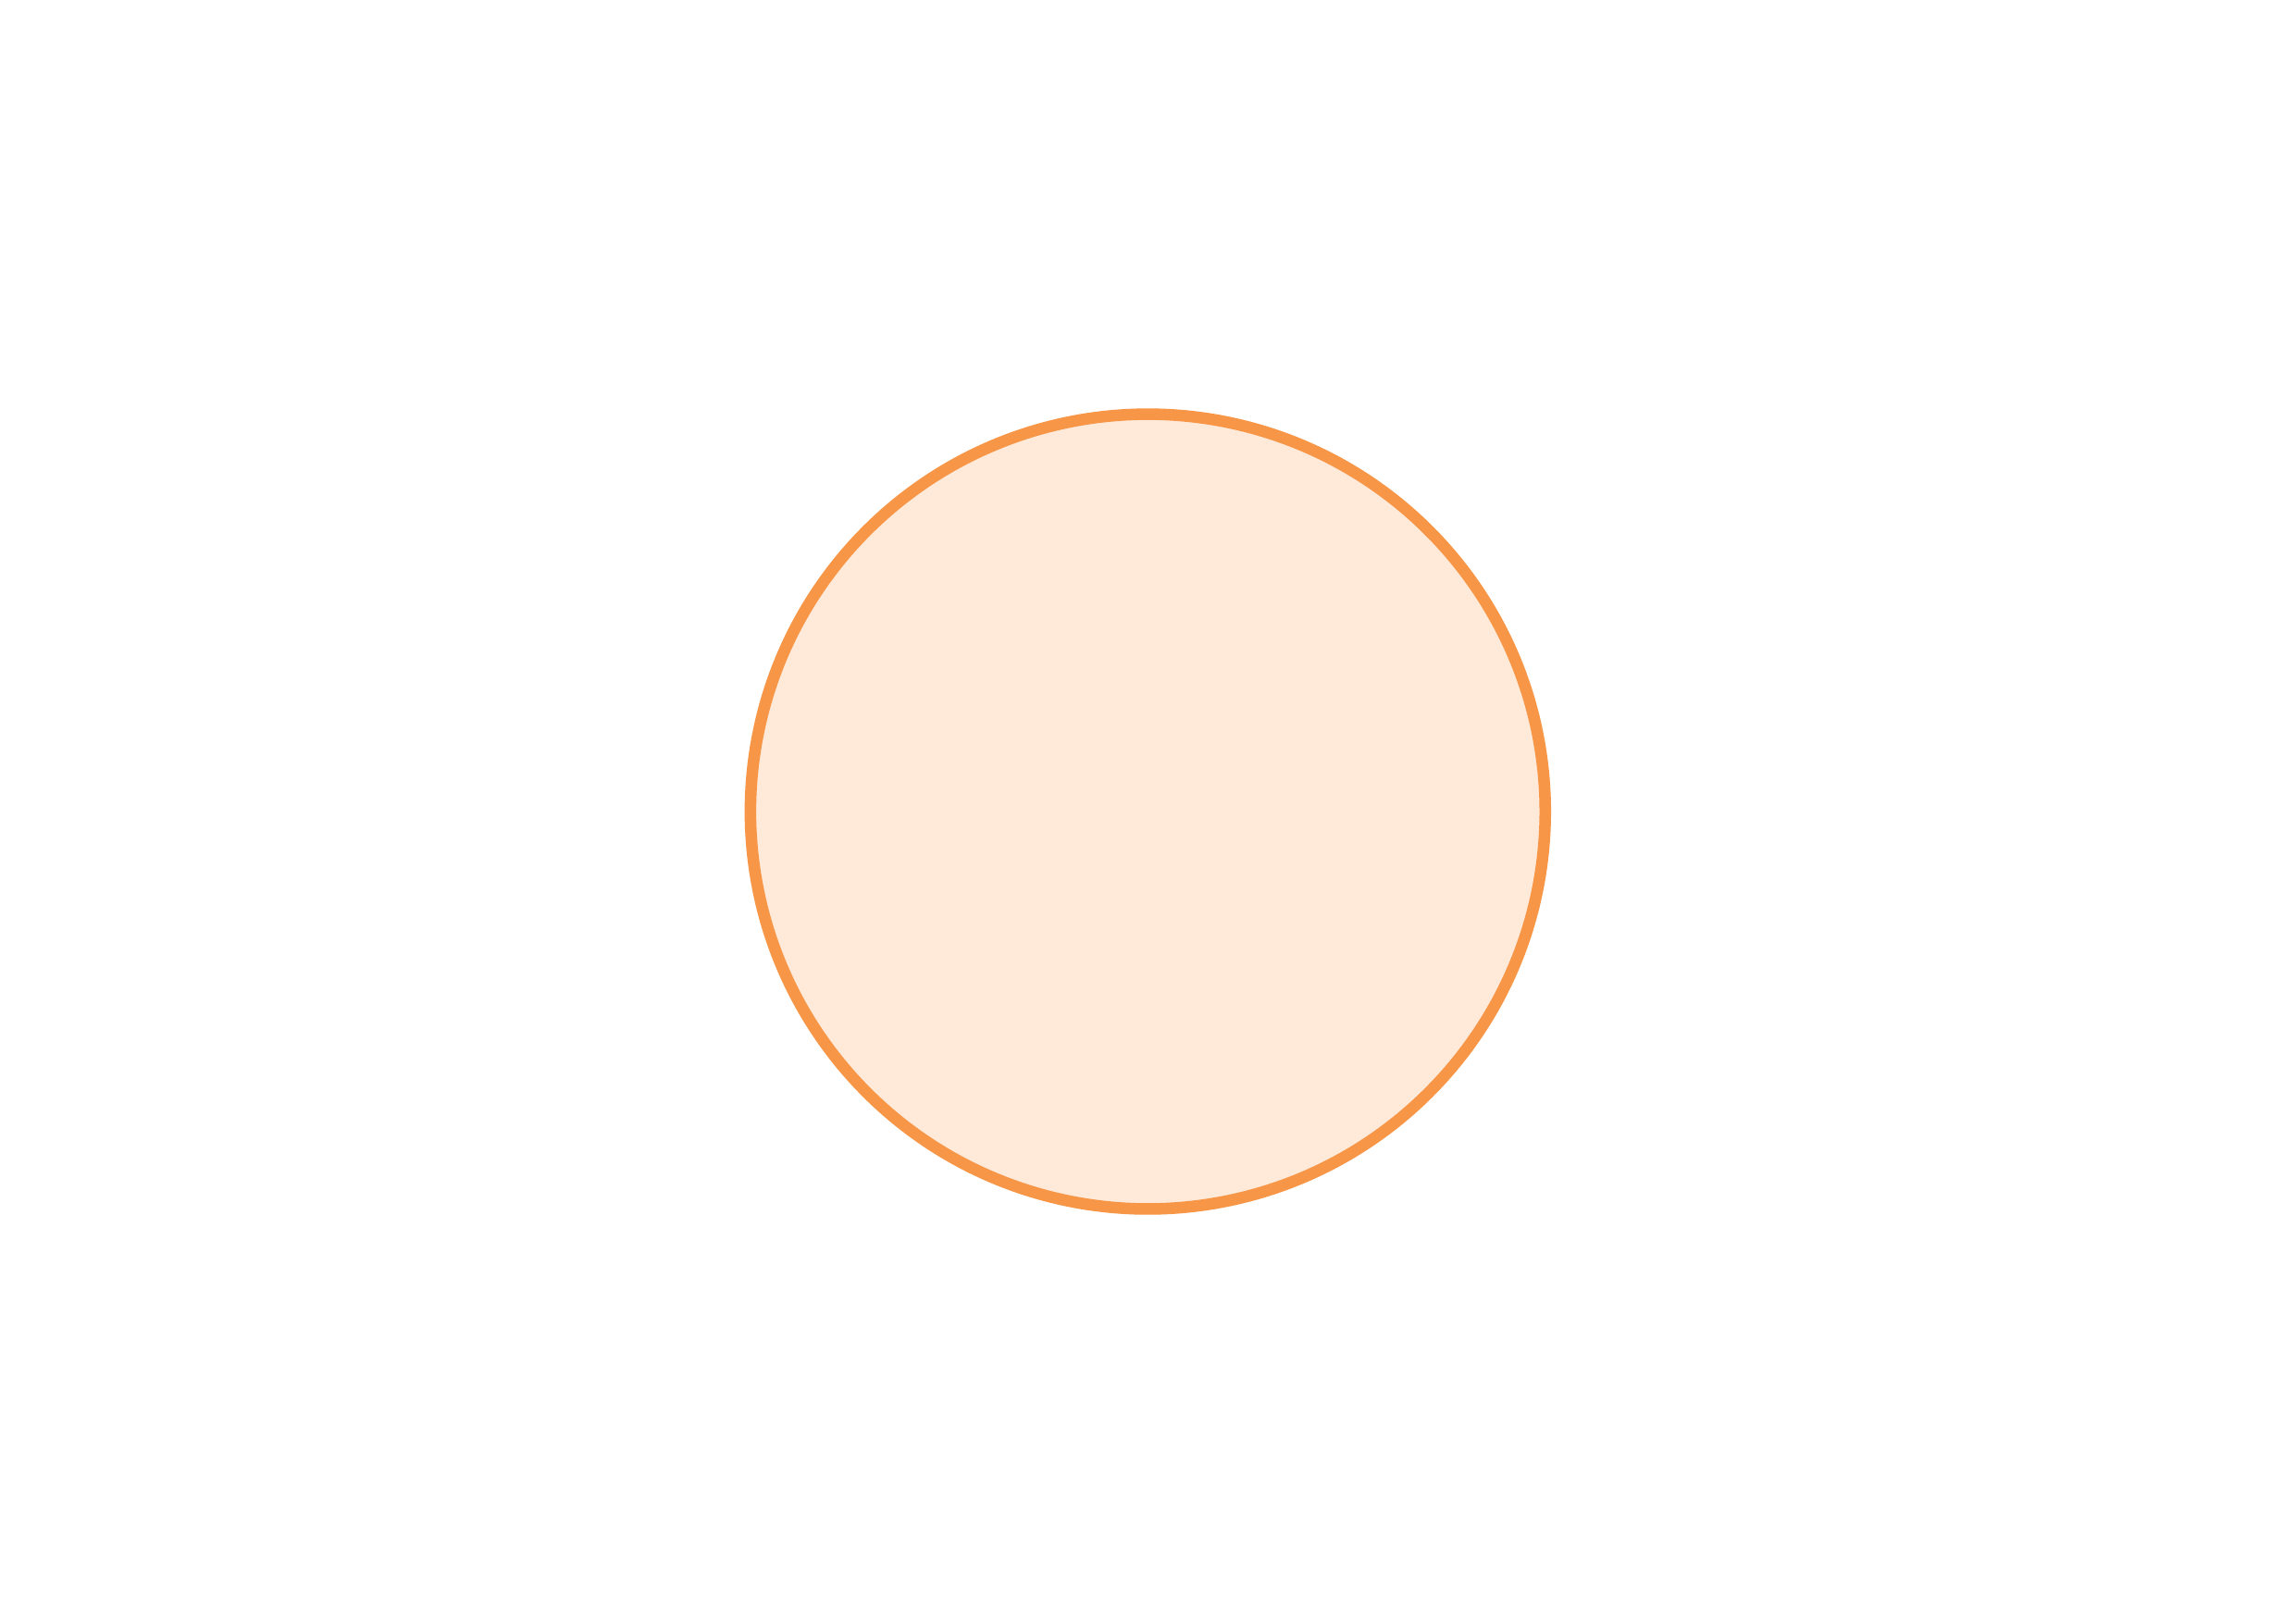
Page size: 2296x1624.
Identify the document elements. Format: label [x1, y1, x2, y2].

text_box [748, 412, 1547, 1211]
